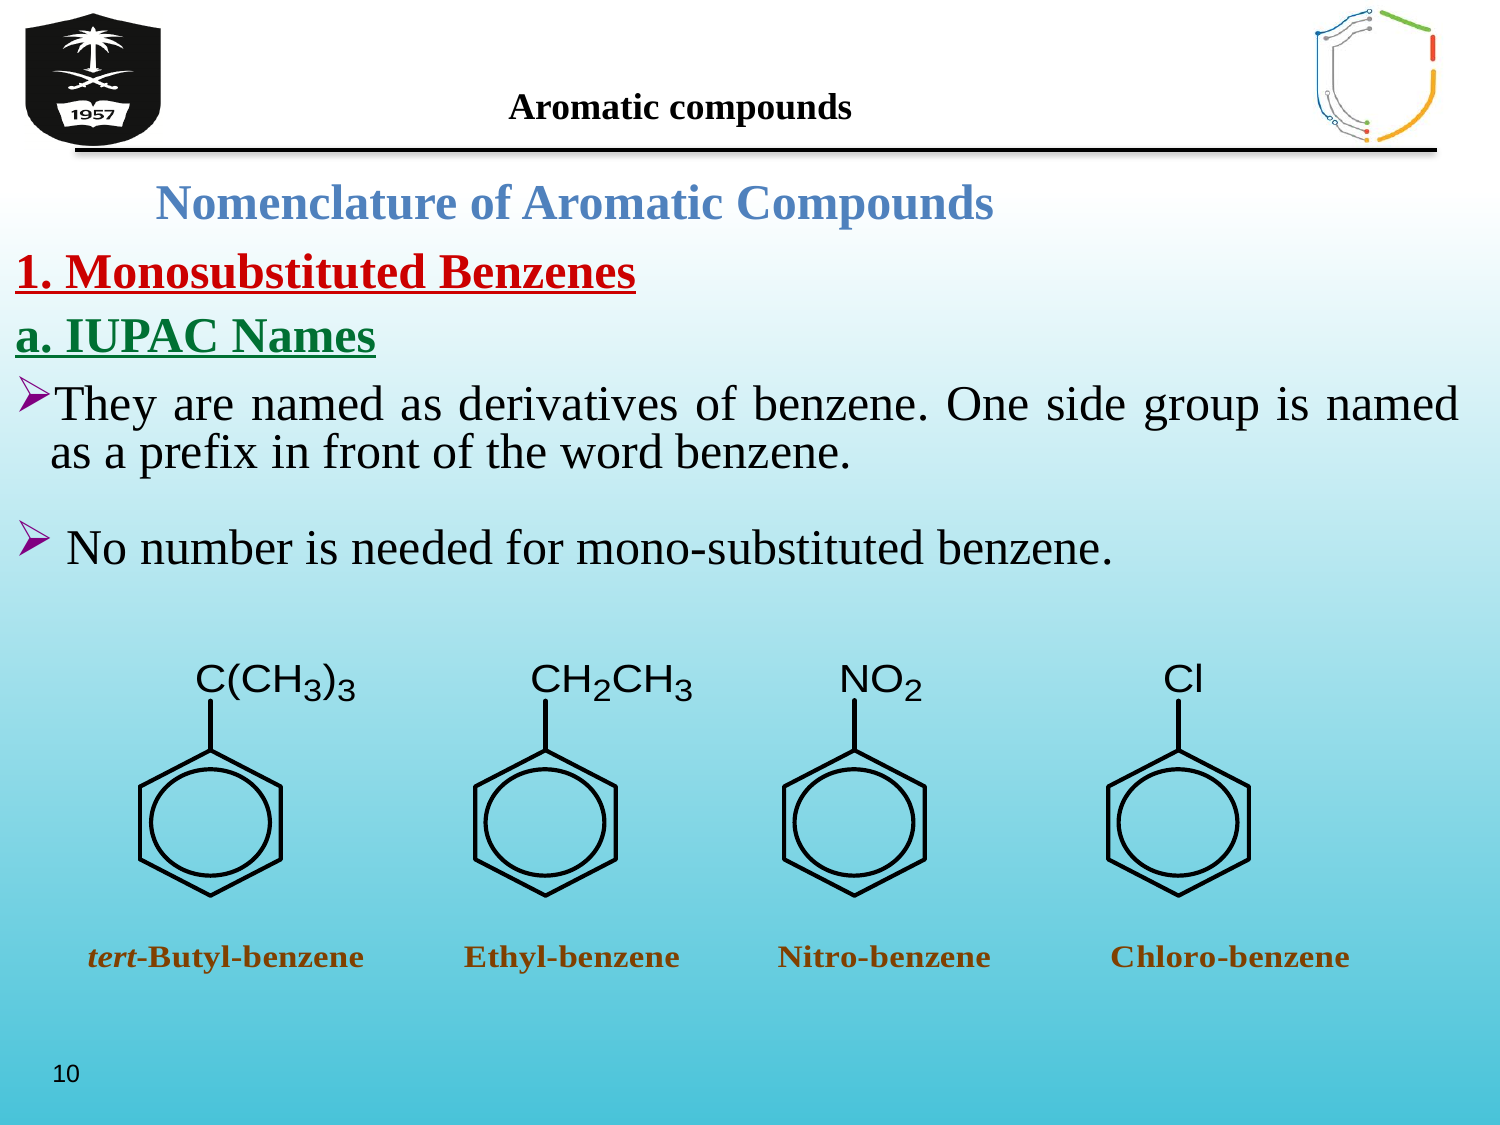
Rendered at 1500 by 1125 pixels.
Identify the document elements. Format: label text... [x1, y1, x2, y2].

picture [24, 12, 163, 151]
title Nomenclature of Aromatic Compounds [0, 137, 1188, 237]
text_box 10 [37, 1050, 96, 1095]
picture [1287, 0, 1463, 165]
list 1. Monosubstituted Benzenes a. IUPAC Names [0, 237, 1338, 374]
text_box Aromatic compounds [493, 74, 868, 135]
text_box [87, 662, 1351, 976]
text_box They are named as derivatives of benzene. One side group is named as a prefix in front of the word benzene. No number is needed for mono-substituted benzene. [0, 374, 1475, 582]
